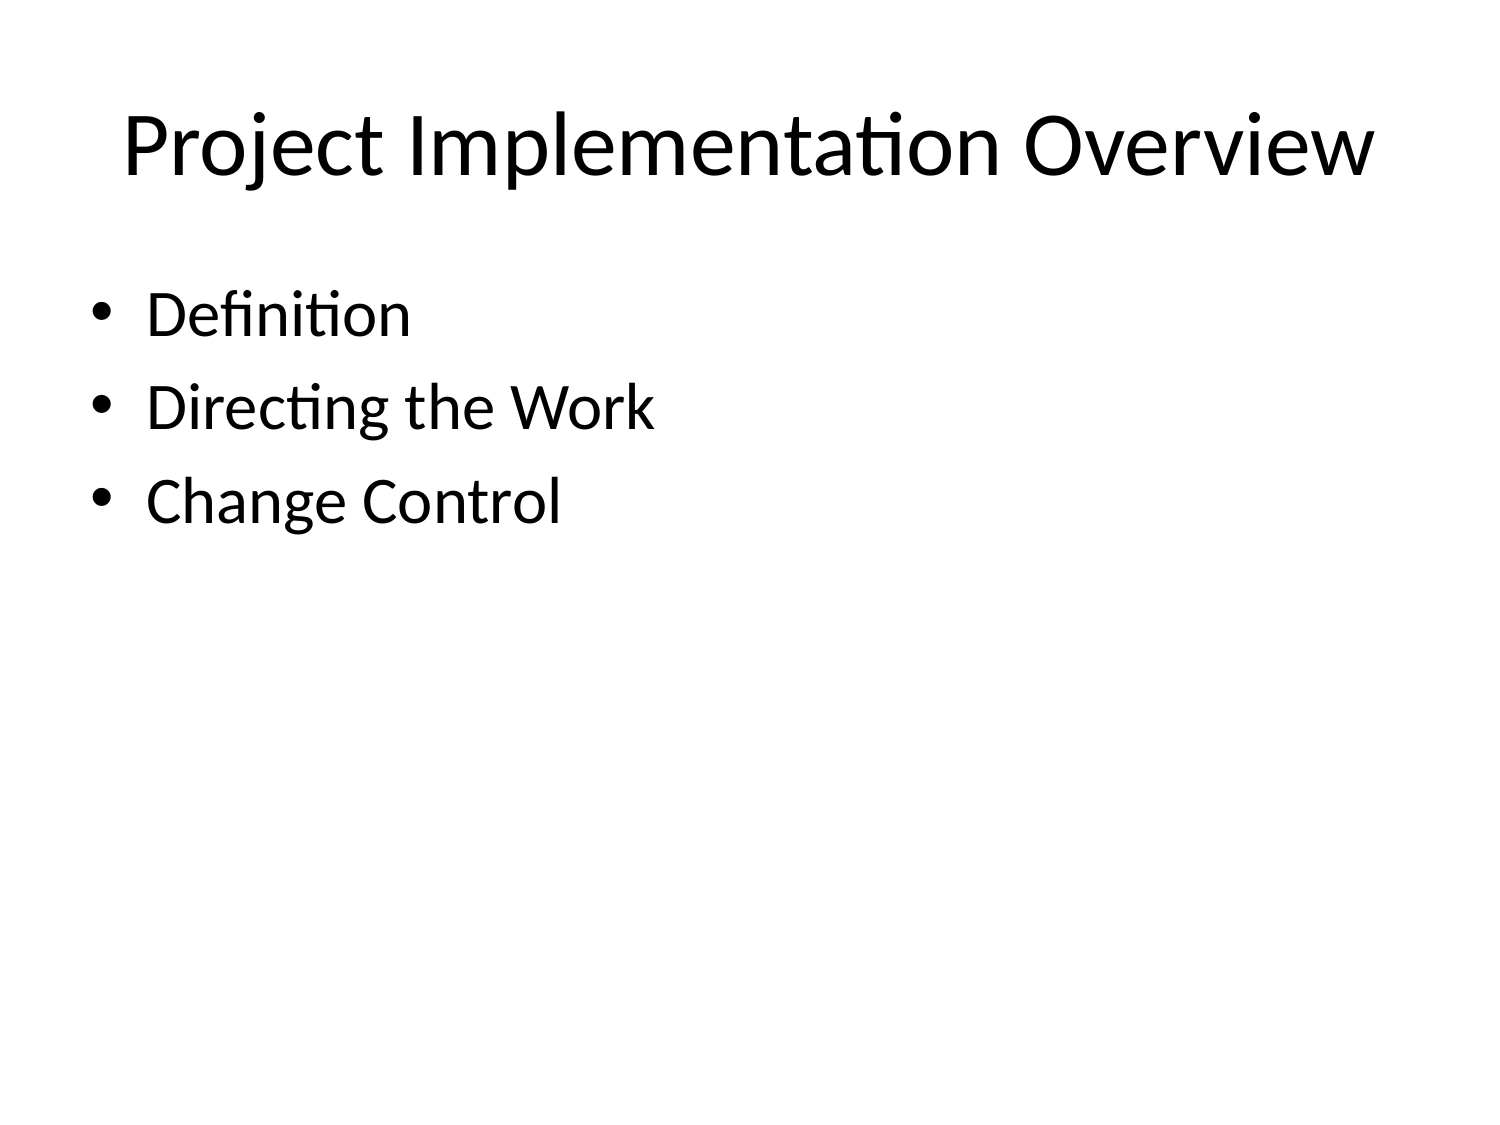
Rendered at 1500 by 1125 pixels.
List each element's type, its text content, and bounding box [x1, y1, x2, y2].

list Definition Directing the Work Change Control [75, 262, 1425, 1005]
title Project Implementation Overview [75, 45, 1425, 233]
